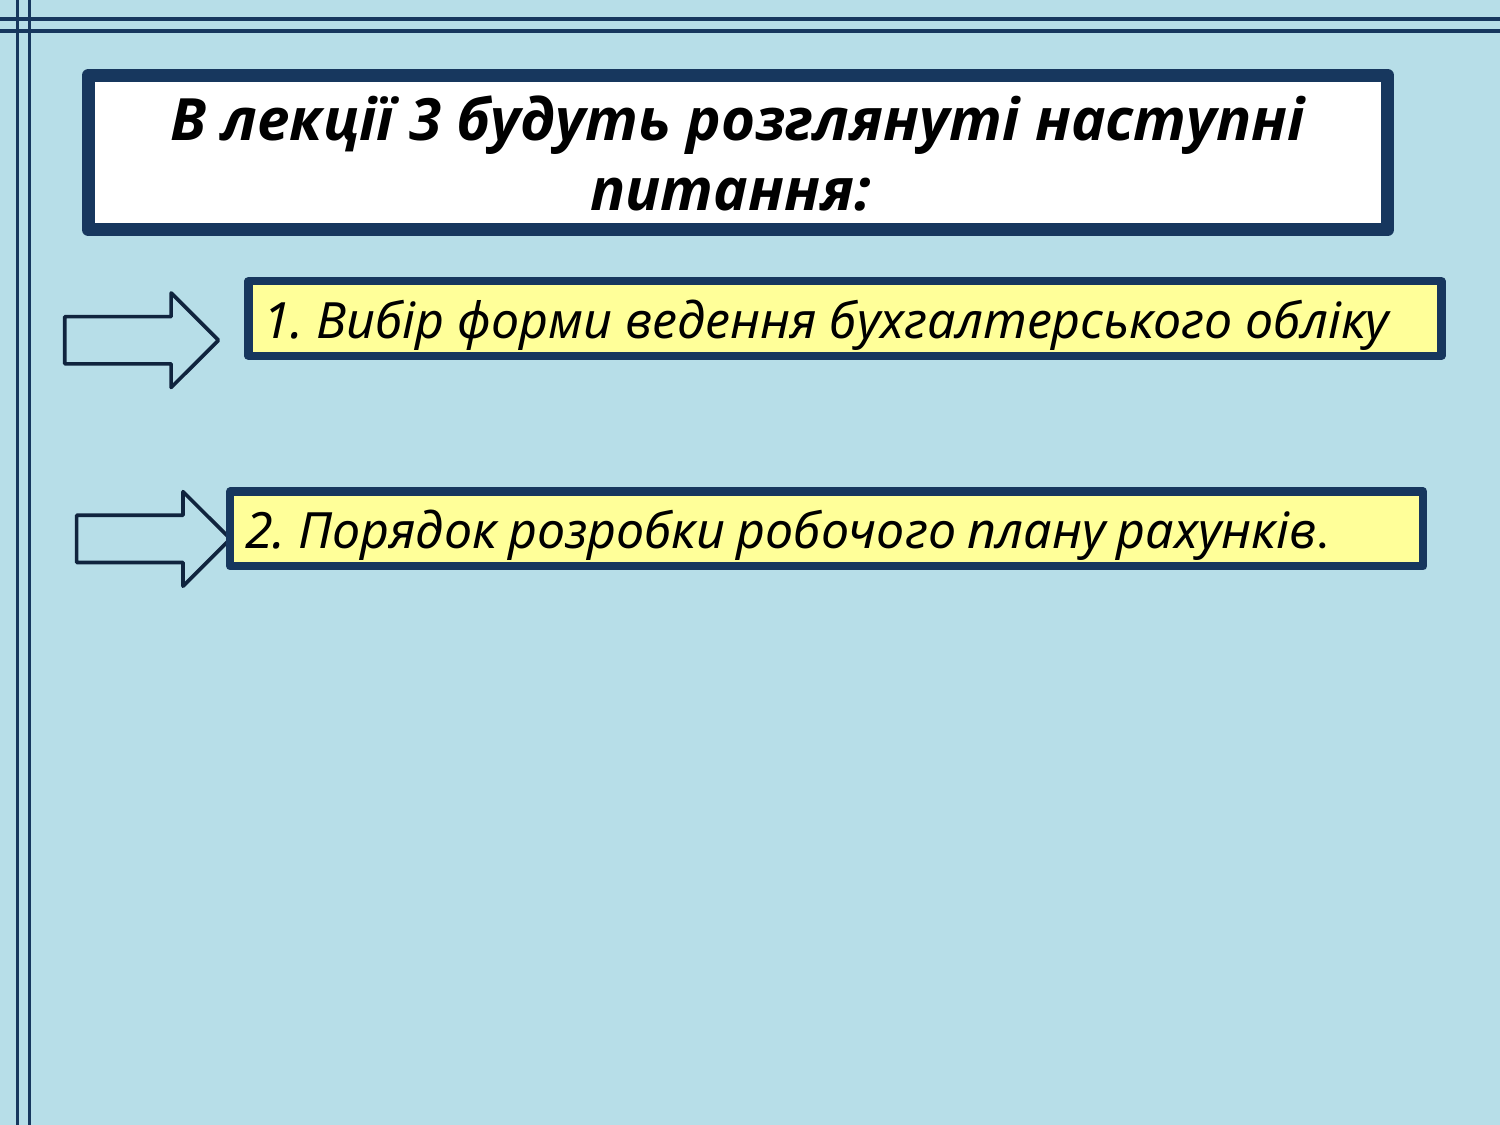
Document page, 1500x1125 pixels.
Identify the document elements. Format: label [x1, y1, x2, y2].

text_box [0, 0, 1500, 1125]
